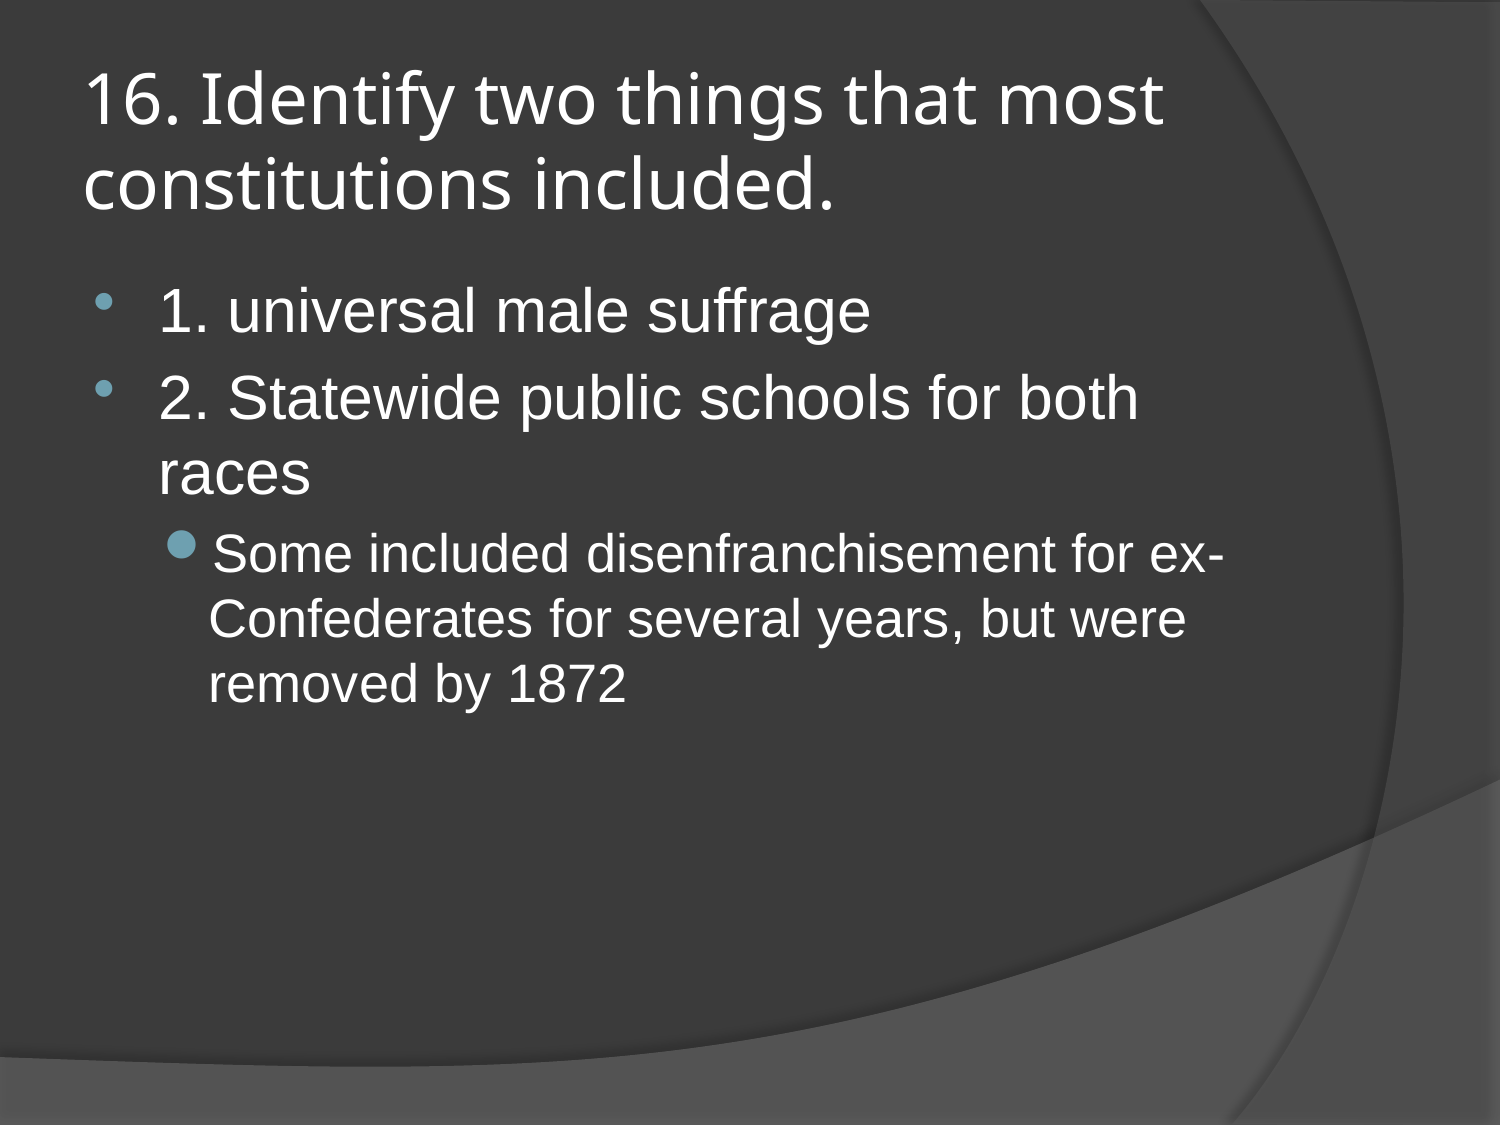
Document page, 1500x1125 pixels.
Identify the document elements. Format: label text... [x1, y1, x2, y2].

title 16. Identify two things that most constitutions included. [75, 45, 1300, 233]
list 1. universal male suffrage 2. Statewide public schools for both races Some included disenfranchisement for ex-Confederates for several years, but were removed by 1872 [75, 262, 1300, 1005]
